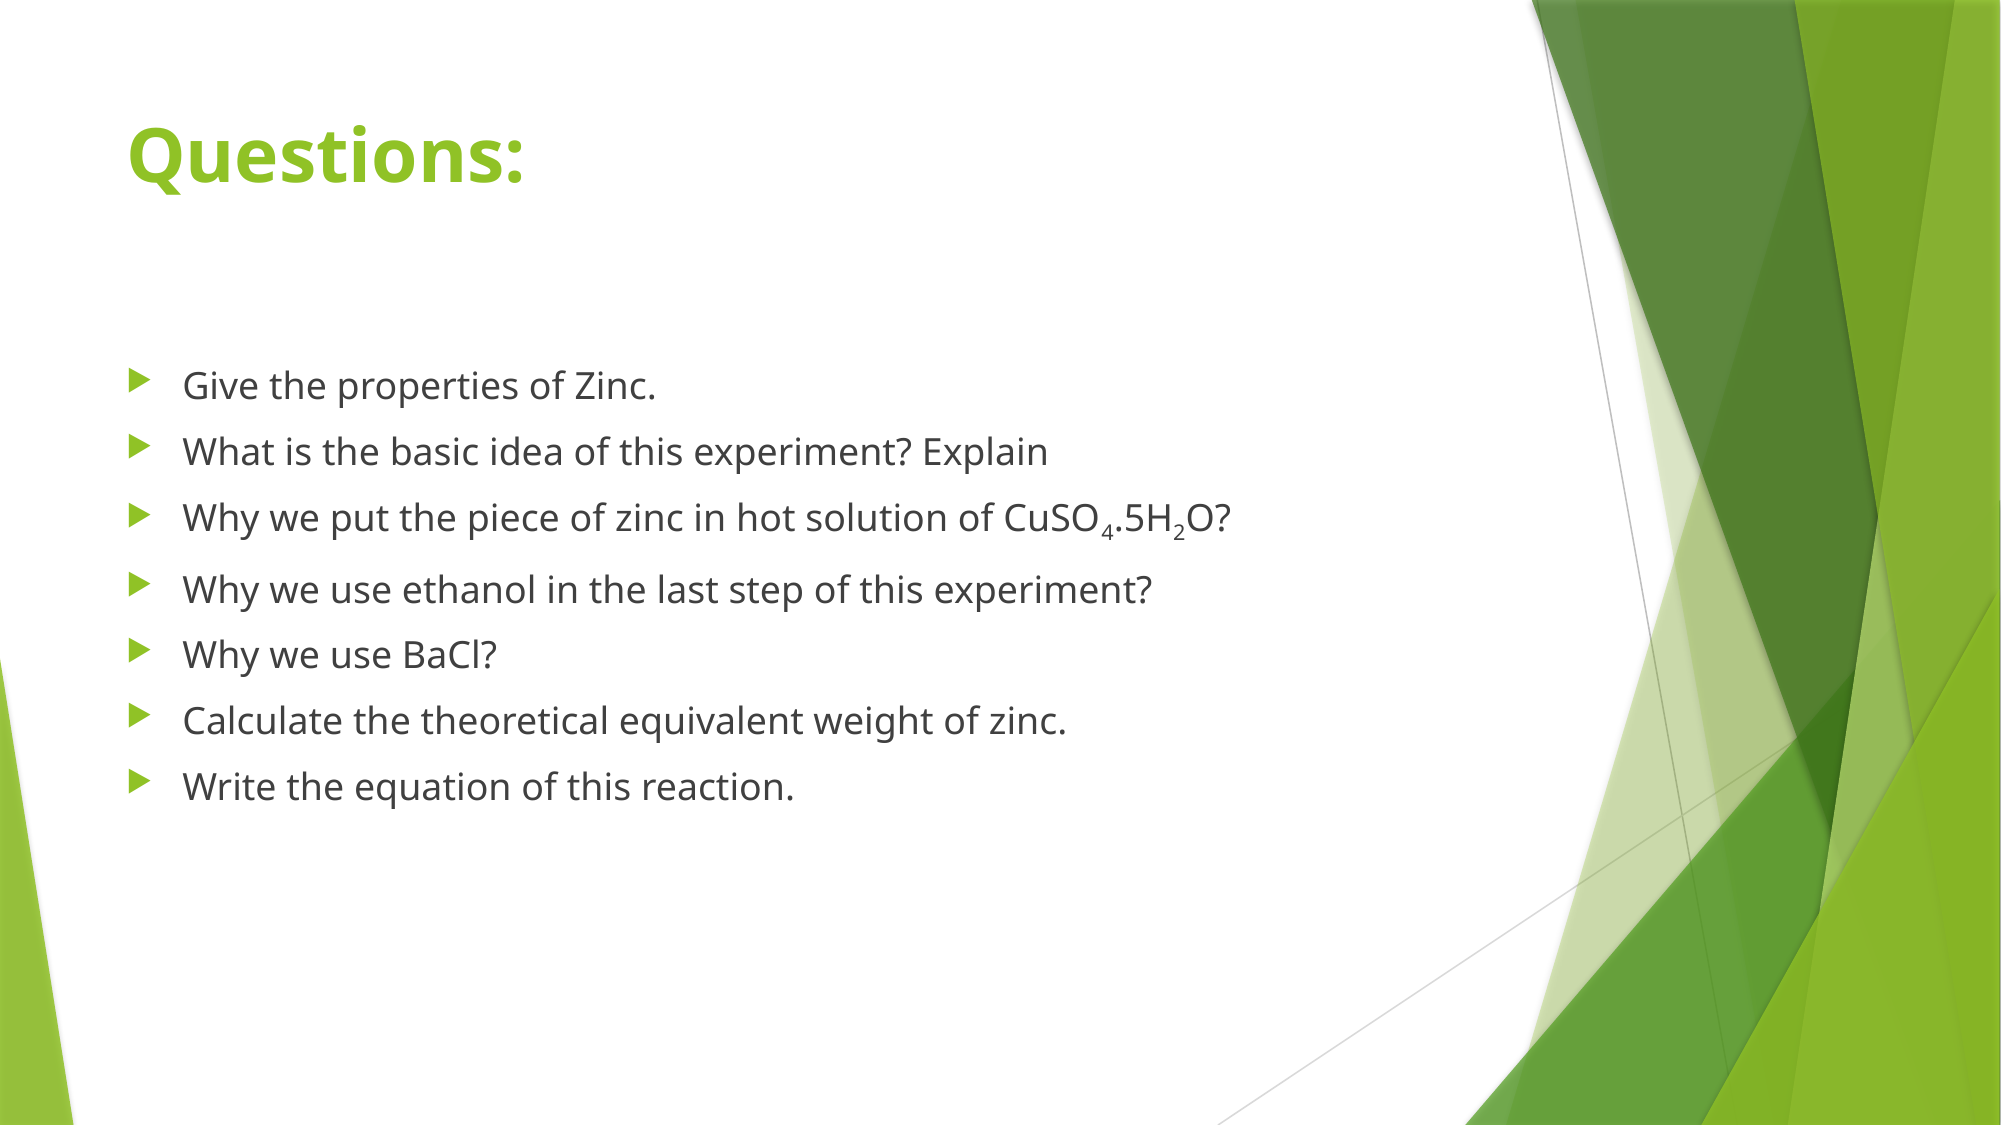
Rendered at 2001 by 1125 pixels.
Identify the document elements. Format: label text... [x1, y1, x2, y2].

title Questions: [111, 99, 1522, 317]
list Give the properties of Zinc. What is the basic idea of this experiment? Explain Why we put the piece of zinc in hot solution of CuSO4.5H2O? Why we use ethanol in the last step of this experiment? Why we use BaCl? Calculate the theoretical equivalent weight of zinc. Write the equation of this reaction. [111, 354, 1522, 992]
